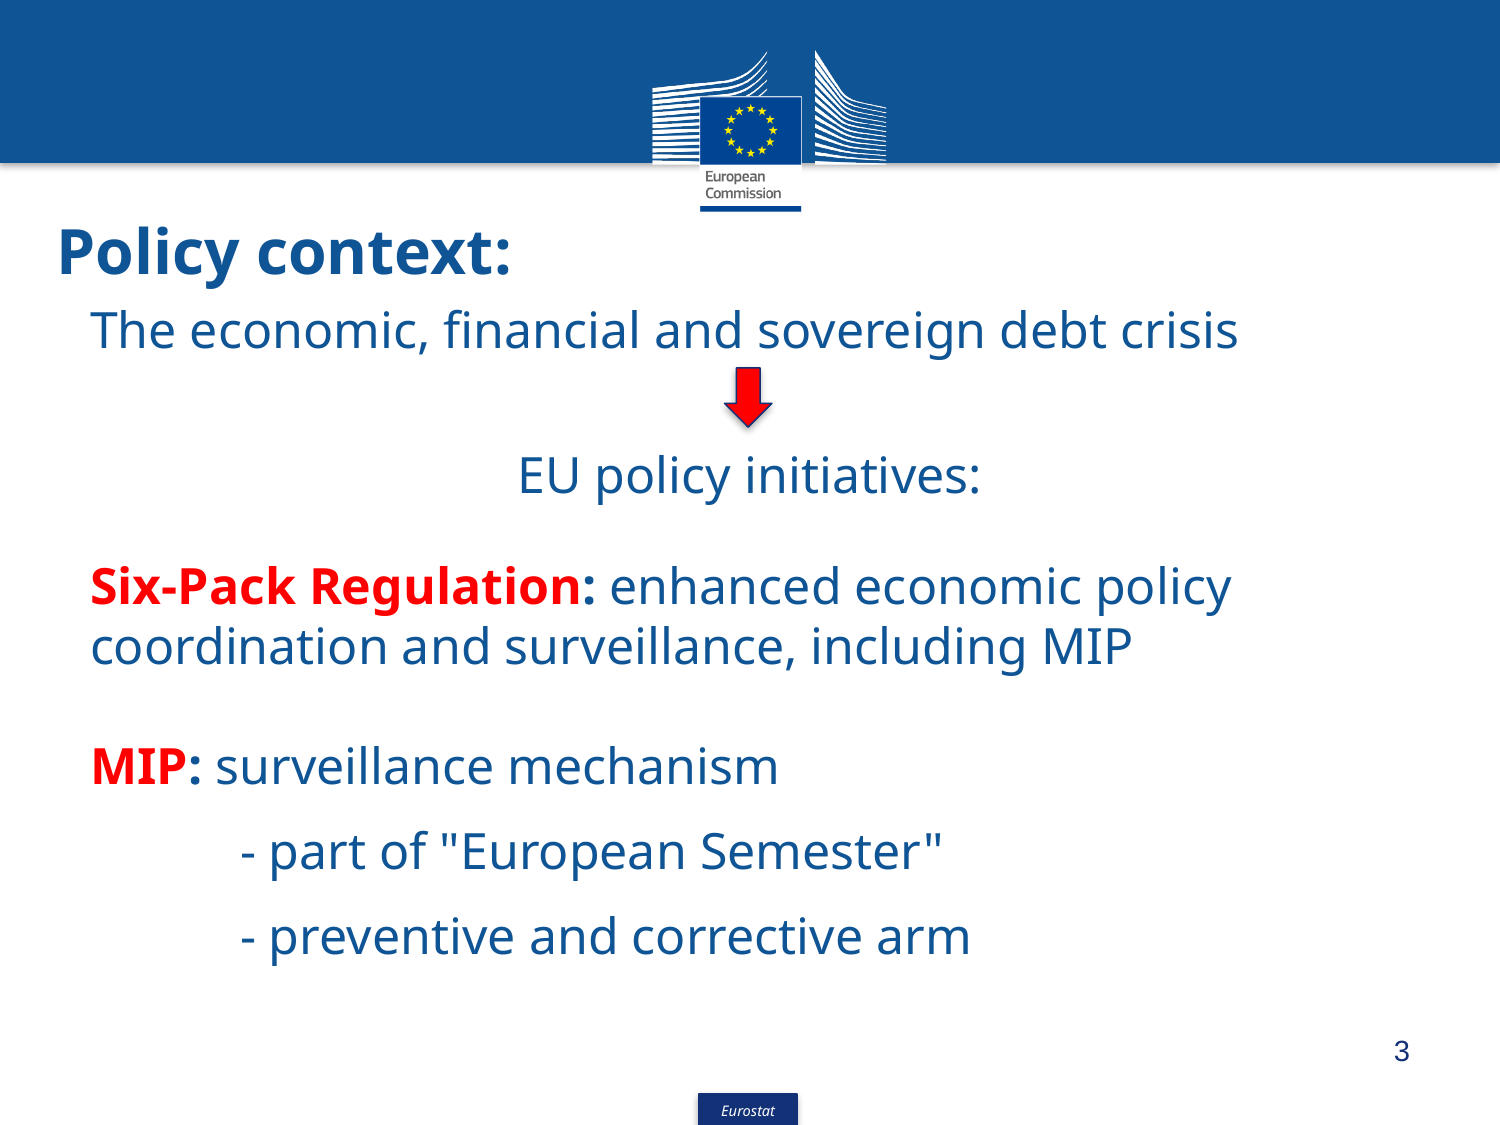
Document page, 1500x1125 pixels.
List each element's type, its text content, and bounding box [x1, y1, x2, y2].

list The economic, financial and sovereign debt crisis EU policy initiatives: Six-Pack Regulation: enhanced economic policy coordination and surveillance, including MIP MIP: surveillance mechanism - part of "European Semester" - preventive and corrective arm [75, 290, 1425, 1017]
text_box [723, 367, 773, 428]
title Policy context: [41, 172, 1392, 327]
slide_number 3 [1074, 1024, 1426, 1103]
